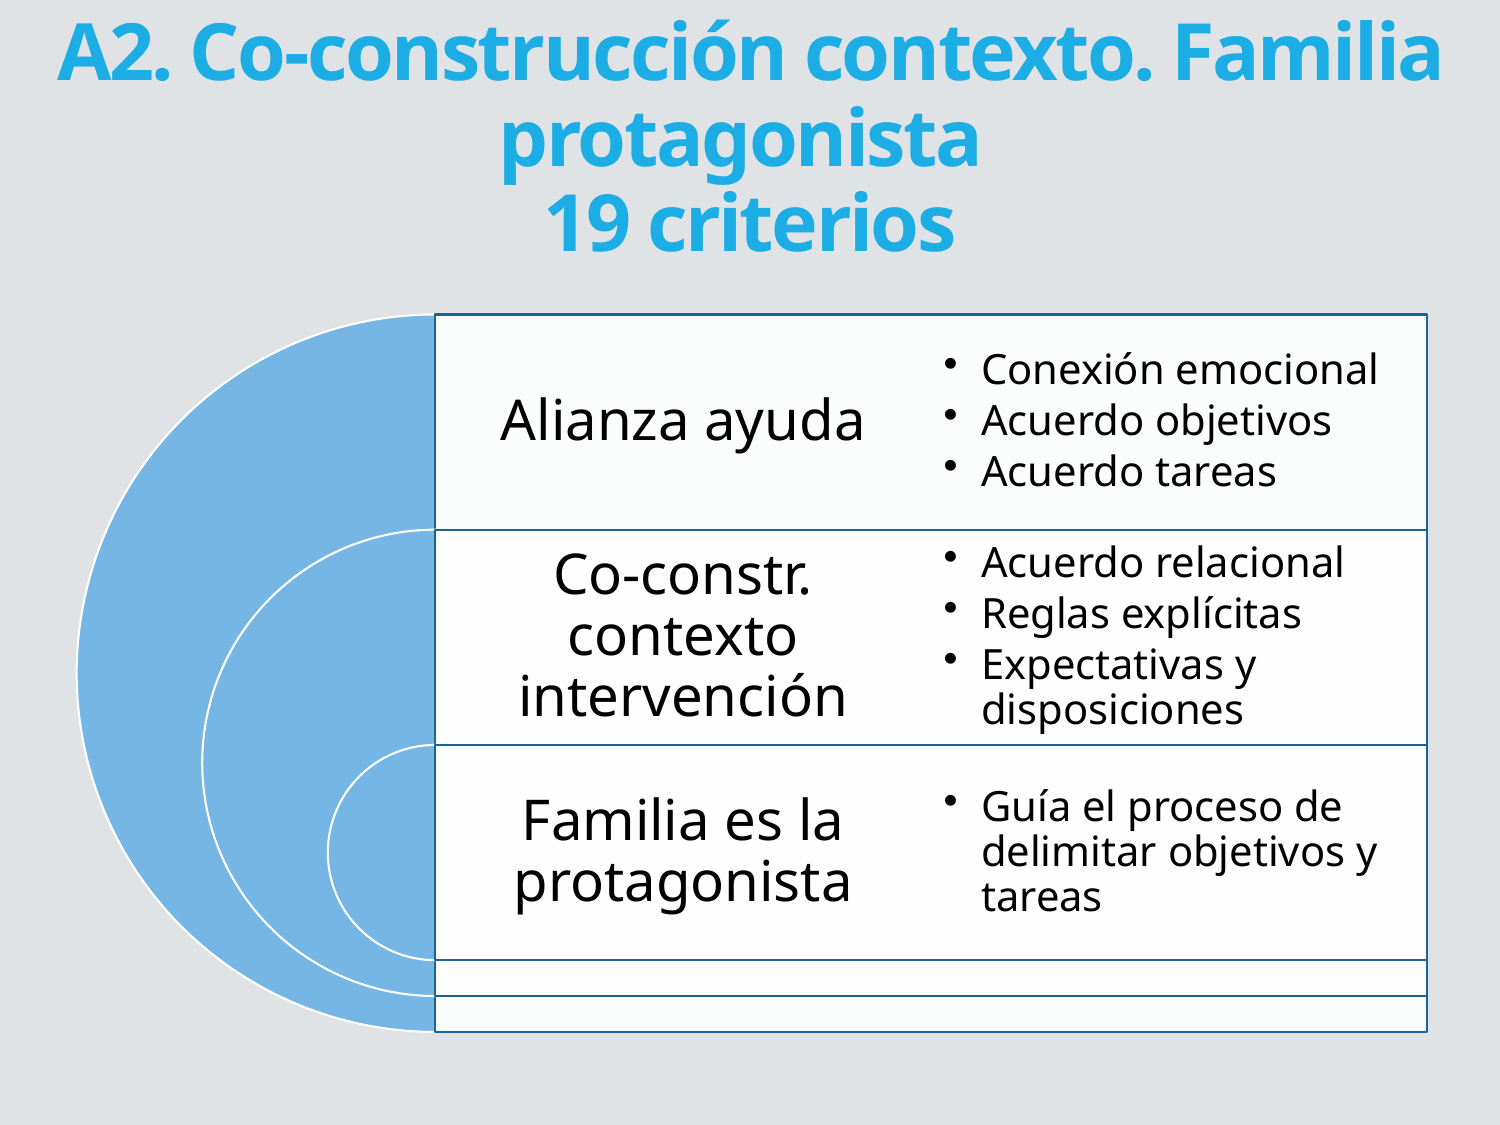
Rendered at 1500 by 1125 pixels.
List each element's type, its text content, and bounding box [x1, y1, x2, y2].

text_box A2. Co-construcción contexto. Familia protagonista 19 criterios [0, 4, 1500, 277]
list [76, 314, 1427, 1032]
